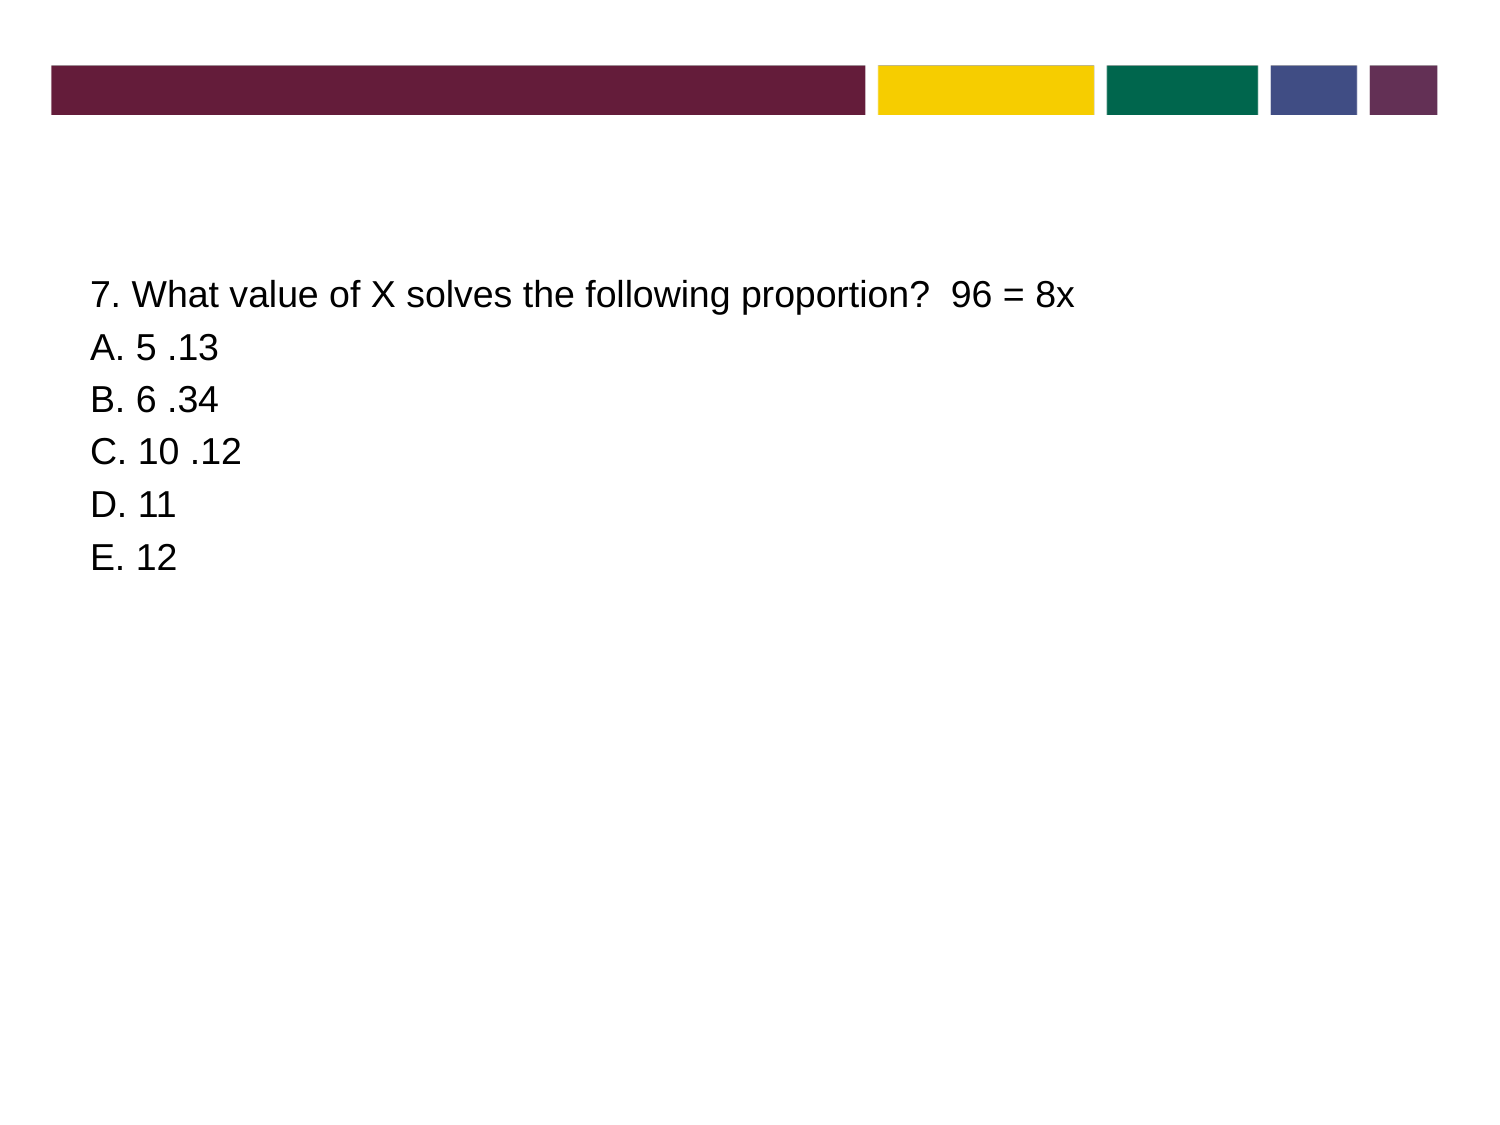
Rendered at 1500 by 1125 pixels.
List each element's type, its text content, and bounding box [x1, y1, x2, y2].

list 7. What value of X solves the following proportion? 96 = 8x A. 5 .13 B. 6 .34 C. 10 .12 D. 11 E. 12 [75, 262, 1425, 1005]
picture [37, 49, 1438, 116]
